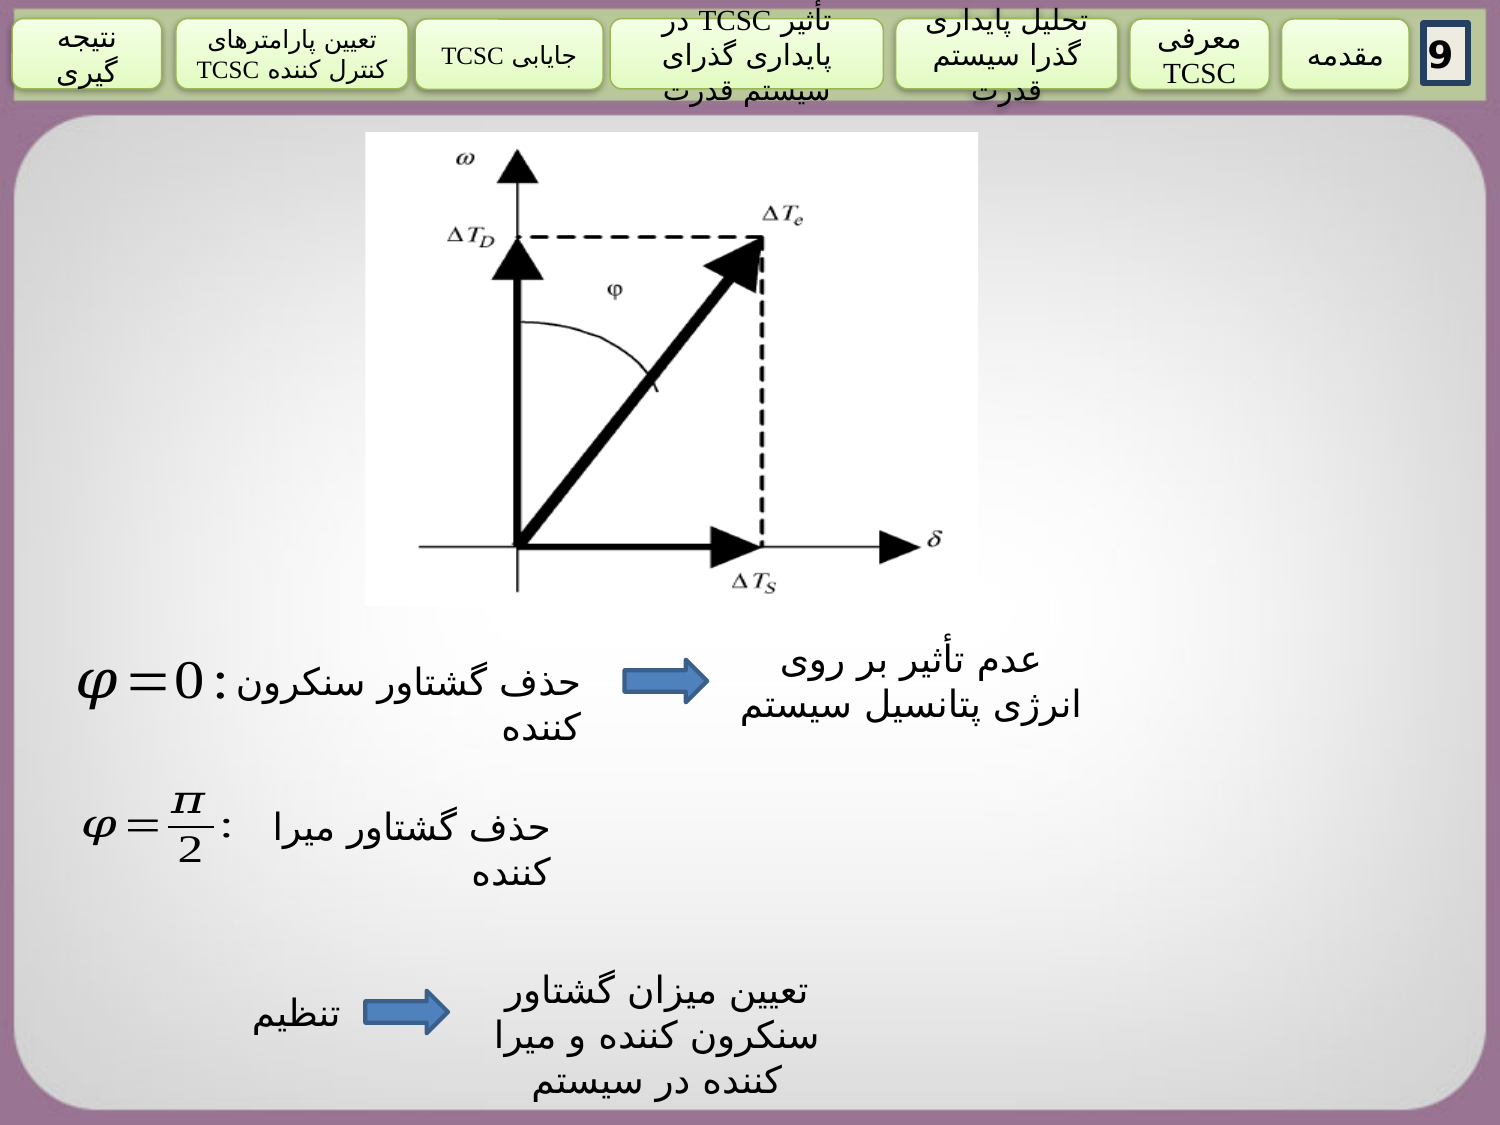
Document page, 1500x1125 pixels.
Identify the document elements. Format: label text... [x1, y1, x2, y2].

text_box حذف گشتاور میرا کننده [187, 795, 566, 901]
text_box تعیین میزان گشتاور سنکرون کننده و میرا کننده در سیستم [467, 958, 846, 1109]
text_box معرفی TCSC [1129, 18, 1271, 91]
text_box [363, 988, 451, 1036]
picture [0, 0, 1500, 1125]
text_box تأثیر TCSC در پایداری گذرای سیستم قدرت [609, 17, 885, 90]
text_box جایابی TCSC [414, 18, 604, 91]
text_box تحلیل پایداری گذرا سیستم قدرت [894, 17, 1119, 90]
text_box حذف گشتاور سنکرون کننده [217, 650, 596, 756]
text_box نتیجه گیری [11, 17, 163, 90]
text_box تعیین پارامترهای کنترل کننده TCSC [175, 17, 410, 90]
text_box عدم تأثیر بر روی انرژی پتانسیل سیستم [722, 627, 1101, 733]
text_box 9 [1423, 23, 1468, 84]
text_box مقدمه [1280, 18, 1410, 91]
text_box [622, 657, 710, 705]
